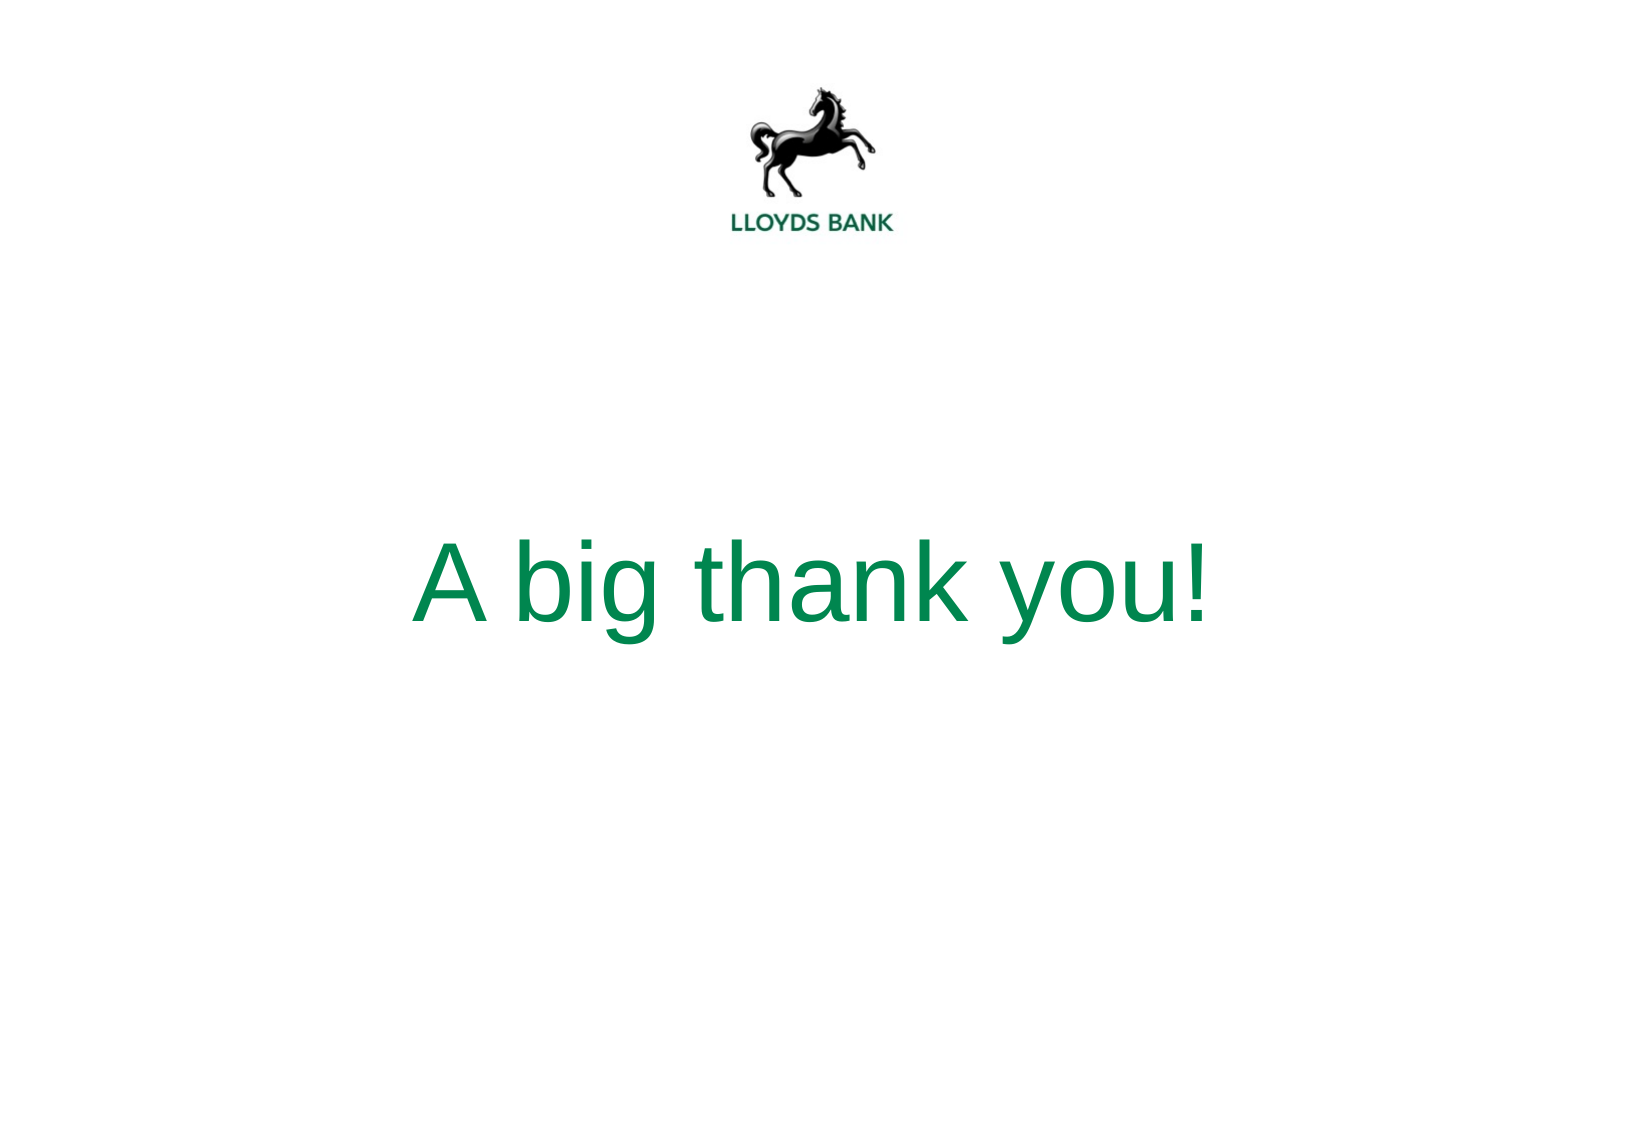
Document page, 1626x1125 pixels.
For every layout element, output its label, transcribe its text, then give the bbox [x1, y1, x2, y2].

picture [698, 51, 927, 258]
title A big thank you! [0, 509, 1625, 646]
